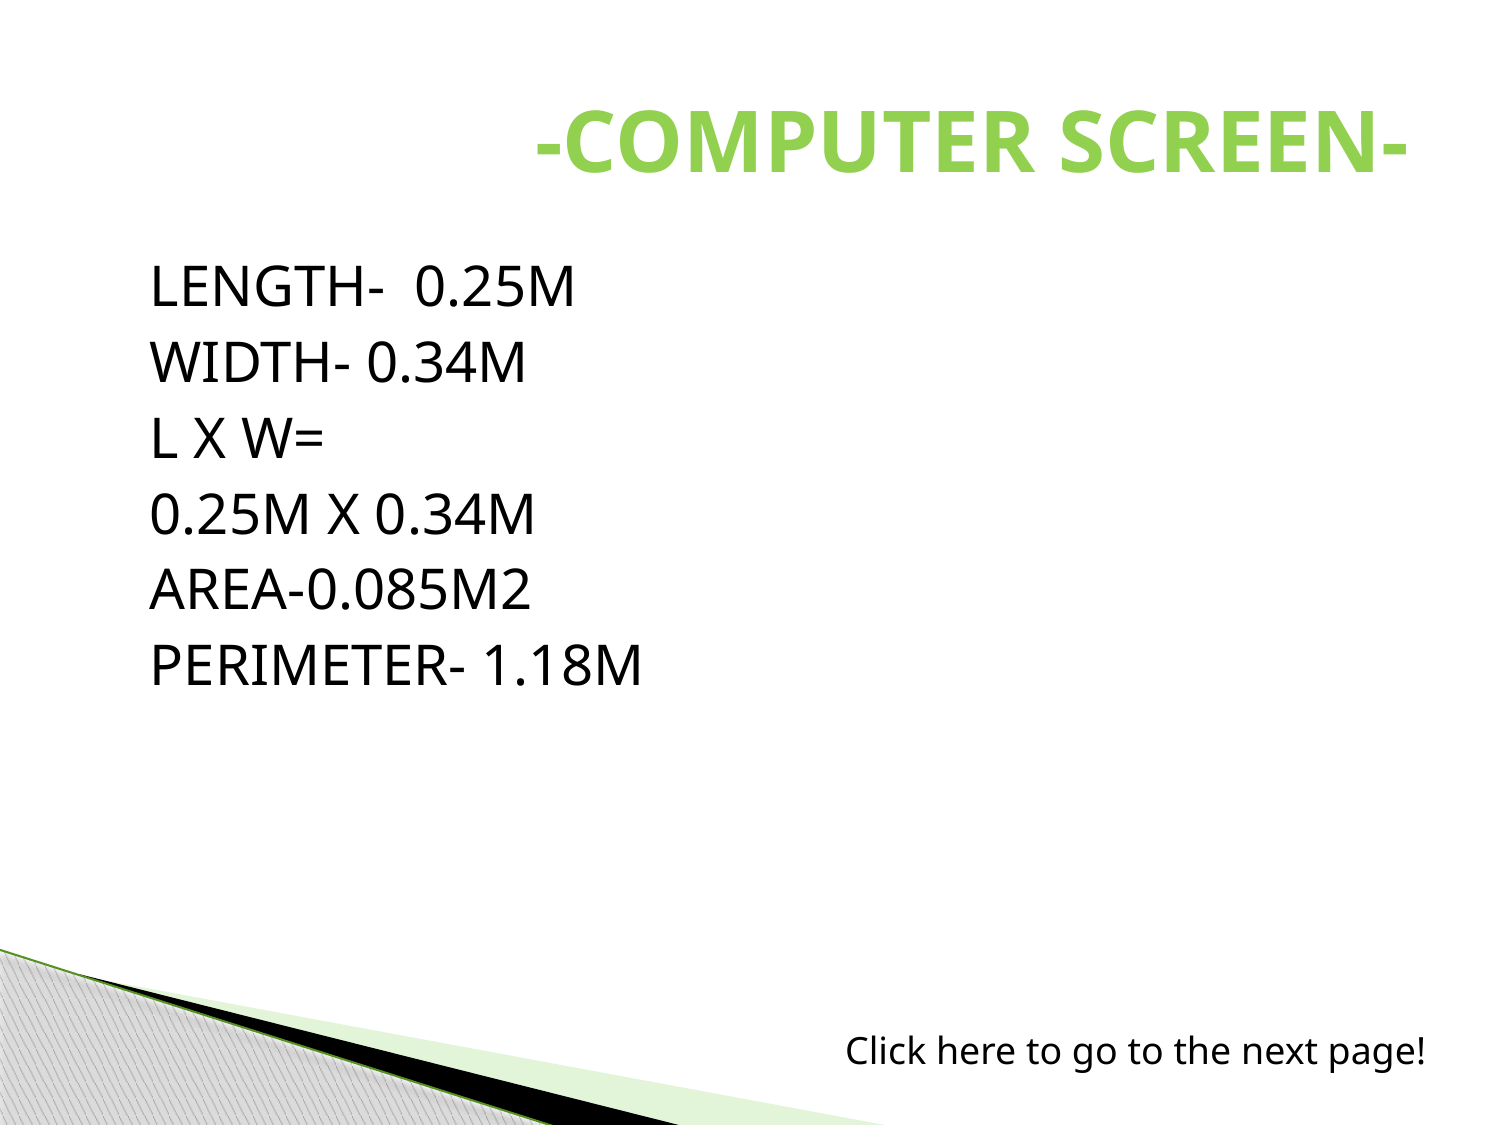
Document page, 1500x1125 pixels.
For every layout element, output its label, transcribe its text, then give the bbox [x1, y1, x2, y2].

title -COMPUTER SCREEN- [75, 45, 1425, 233]
text_box Click here to go to the next page! [609, 1019, 1442, 1080]
list LENGTH- 0.25M WIDTH- 0.34M L X W= 0.25M X 0.34M AREA-0.085M2 PERIMETER- 1.18M [75, 243, 1425, 986]
